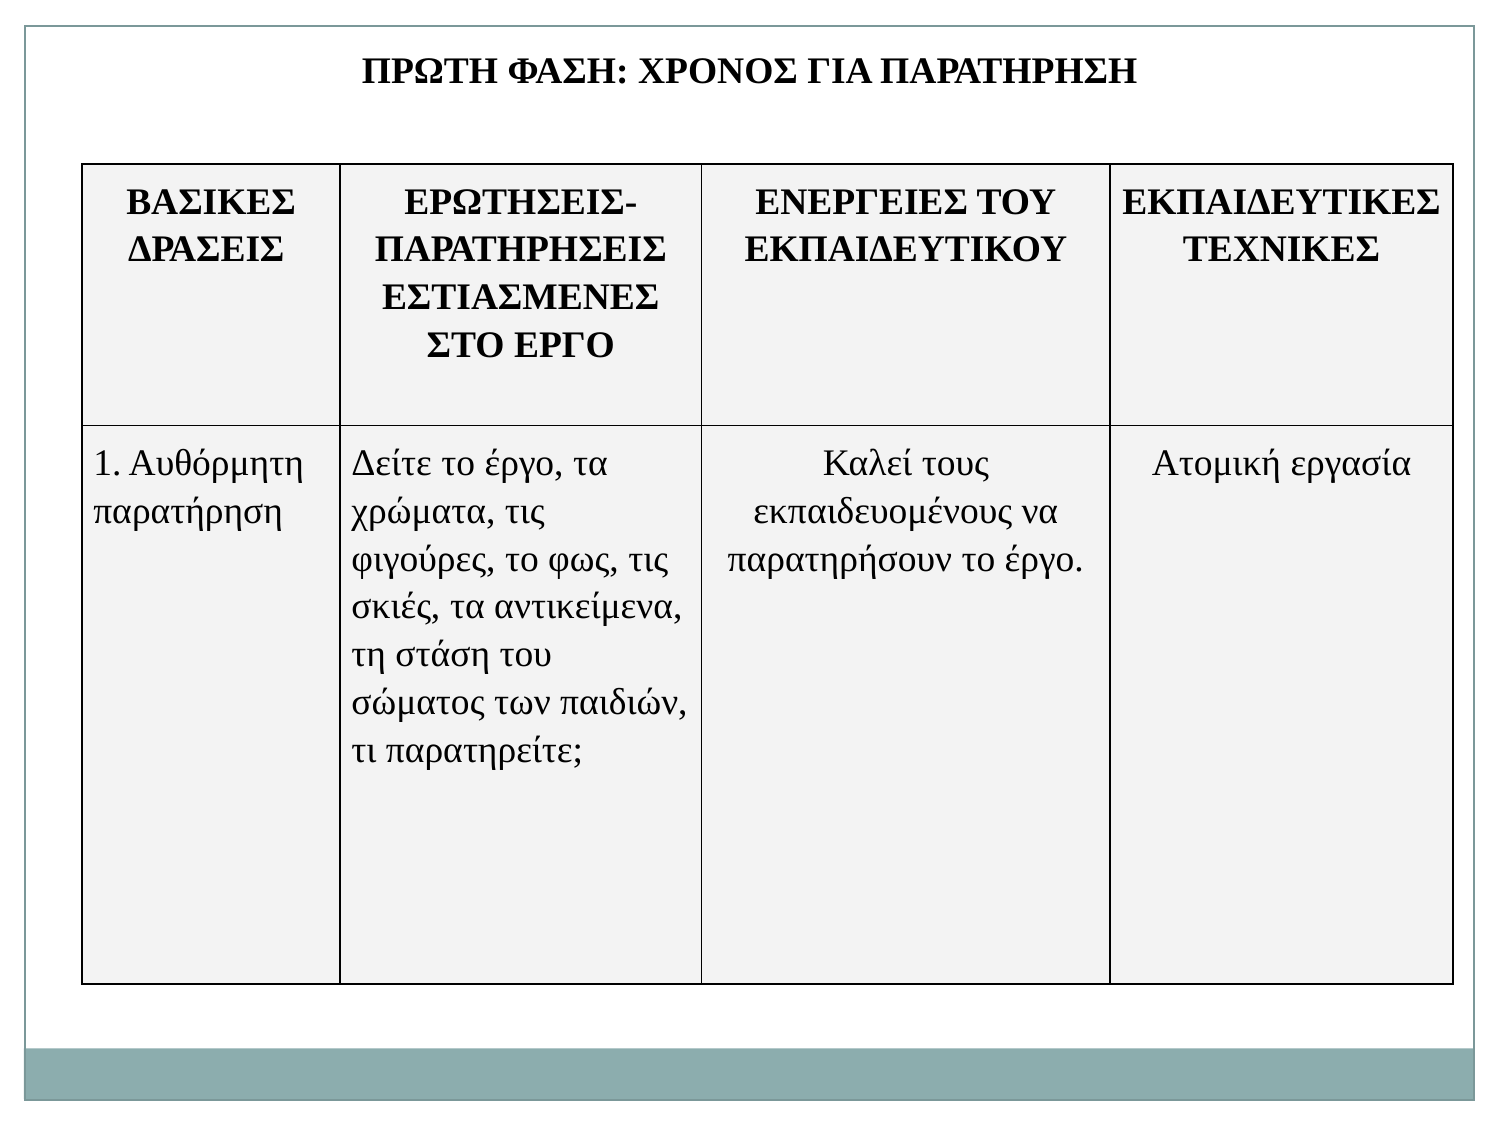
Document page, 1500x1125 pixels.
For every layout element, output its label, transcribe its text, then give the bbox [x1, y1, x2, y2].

table_cell 1. Αυθόρμητη παρατήρηση [83, 426, 339, 983]
text_box ΠΡΩΤΗ ΦΑΣΗ: ΧΡΟΝΟΣ ΓΙΑ ΠΑΡΑΤΗΡΗΣΗ [343, 38, 1157, 98]
table_cell Δείτε το έργο, τα χρώματα, τις φιγούρες, το φως, τις σκιές, τα αντικείμενα, τη στάση του σώματος των παιδιών, τι παρατηρείτε; [341, 426, 701, 983]
table_header ΒΑΣΙΚΕΣ ΔΡΑΣΕΙΣ [83, 165, 339, 425]
table_cell Καλεί τους εκπαιδευομένους να παρατηρήσουν το έργο. [702, 426, 1109, 983]
table_cell Ατομική εργασία [1111, 426, 1452, 983]
table_header ΕΝΕΡΓΕΙΕΣ ΤΟΥ ΕΚΠΑΙΔΕΥΤΙΚΟΥ [702, 165, 1109, 425]
table_header ΕΡΩΤΗΣΕΙΣ- ΠΑΡΑΤΗΡΗΣΕΙΣ ΕΣΤΙΑΣΜΕΝΕΣ ΣΤΟ ΕΡΓΟ [341, 165, 701, 425]
table_header ΕΚΠΑΙΔΕΥΤΙΚΕΣ ΤΕΧΝΙΚΕΣ [1111, 165, 1452, 425]
